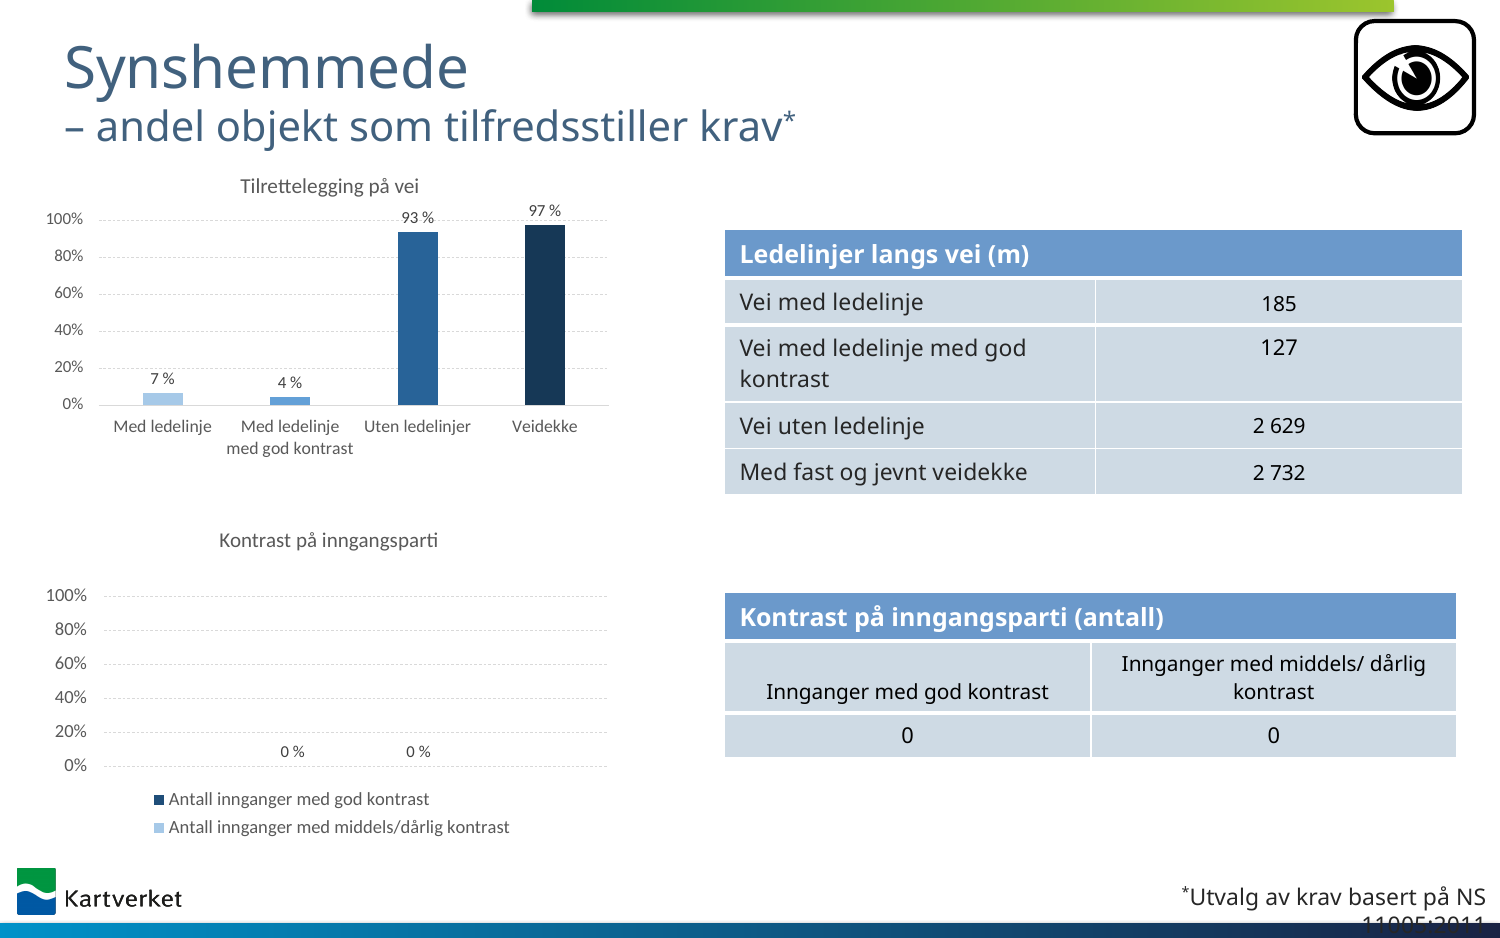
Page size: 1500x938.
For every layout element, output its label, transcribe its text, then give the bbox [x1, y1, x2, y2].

text_box *Utvalg av krav basert på NS 11005:2011 [1068, 873, 1500, 938]
picture [41, 520, 617, 846]
table_cell Vei med ledelinje med god kontrast [725, 327, 1095, 401]
table_cell Innganger med god kontrast [725, 643, 1090, 711]
table_cell 127 [1096, 327, 1462, 401]
table_cell Vei med ledelinje [725, 280, 1095, 323]
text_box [1355, 20, 1475, 134]
text_box Synshemmede – andel objekt som tilfredsstiller krav* [49, 24, 1431, 158]
table_cell 0 [1092, 715, 1456, 757]
table_header Ledelinjer langs vei (m) [725, 230, 1462, 276]
table_cell 0 [725, 715, 1090, 757]
picture [41, 166, 619, 492]
table_cell 185 [1096, 280, 1462, 323]
table_cell 2 732 [1096, 449, 1462, 494]
table_header Kontrast på inngangsparti (antall) [725, 593, 1456, 639]
table_cell Vei uten ledelinje [725, 403, 1095, 448]
table_cell 2 629 [1096, 403, 1462, 448]
table_cell Med fast og jevnt veidekke [725, 449, 1095, 494]
table_cell Innganger med middels/ dårlig kontrast [1092, 643, 1456, 711]
